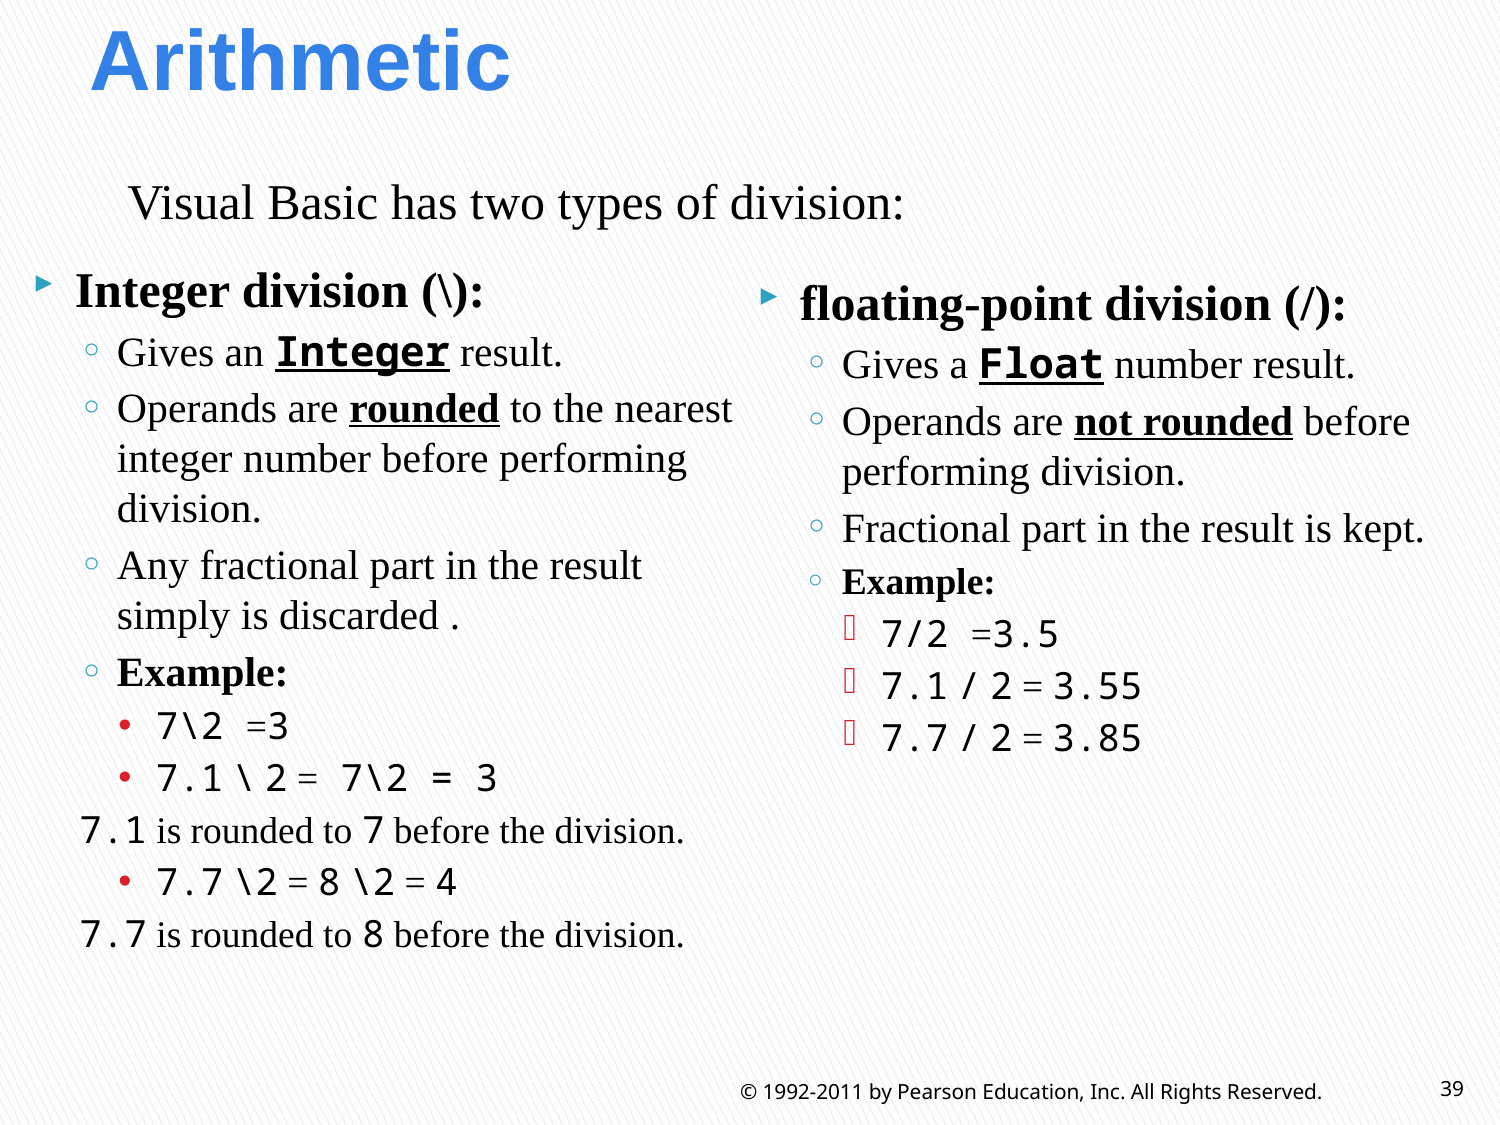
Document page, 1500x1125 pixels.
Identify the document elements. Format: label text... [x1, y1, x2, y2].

title Arithmetic [75, 0, 1425, 150]
list floating-point division (/): Gives a Float number result. Operands are not rounded before performing division. Fractional part in the result is kept. Example: 7/2 =3.5 7.1 / 2 = 3.55 7.7 / 2 = 3.85 [724, 262, 1500, 759]
slide_number 39 [1418, 1051, 1479, 1112]
list Integer division (\): Gives an Integer result. Operands are rounded to the nearest integer number before performing division. Any fractional part in the result simply is discarded . Example: 7\2 =3 7.1 \ 2 = 7\2 = 3 7.1 is rounded to 7 before the division. 7.7 \2 = 8 \2 = 4 7.7 is rounded to 8 before the division. [0, 249, 751, 797]
footer © 1992-2011 by Pearson Education, Inc. All Rights Reserved. [150, 1037, 1338, 1112]
text_box Visual Basic has two types of division: [112, 162, 1163, 238]
